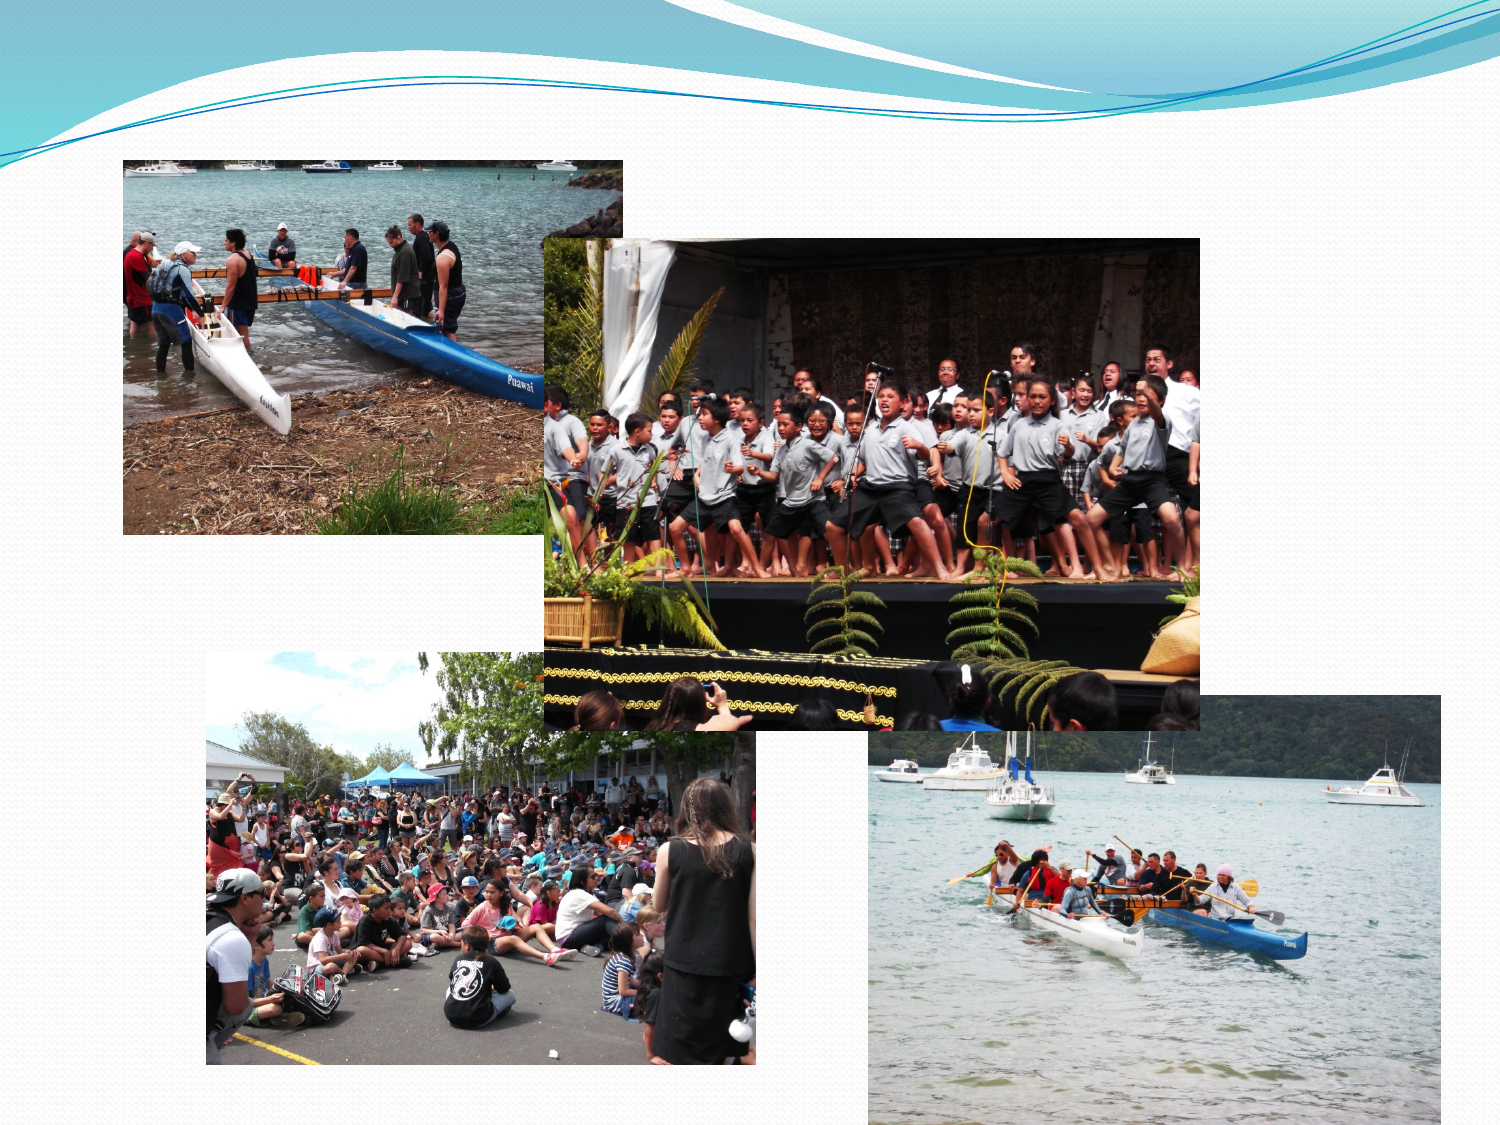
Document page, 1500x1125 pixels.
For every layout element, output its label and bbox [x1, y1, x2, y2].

picture [206, 652, 756, 1065]
picture [867, 695, 1442, 1125]
picture [123, 160, 1201, 731]
